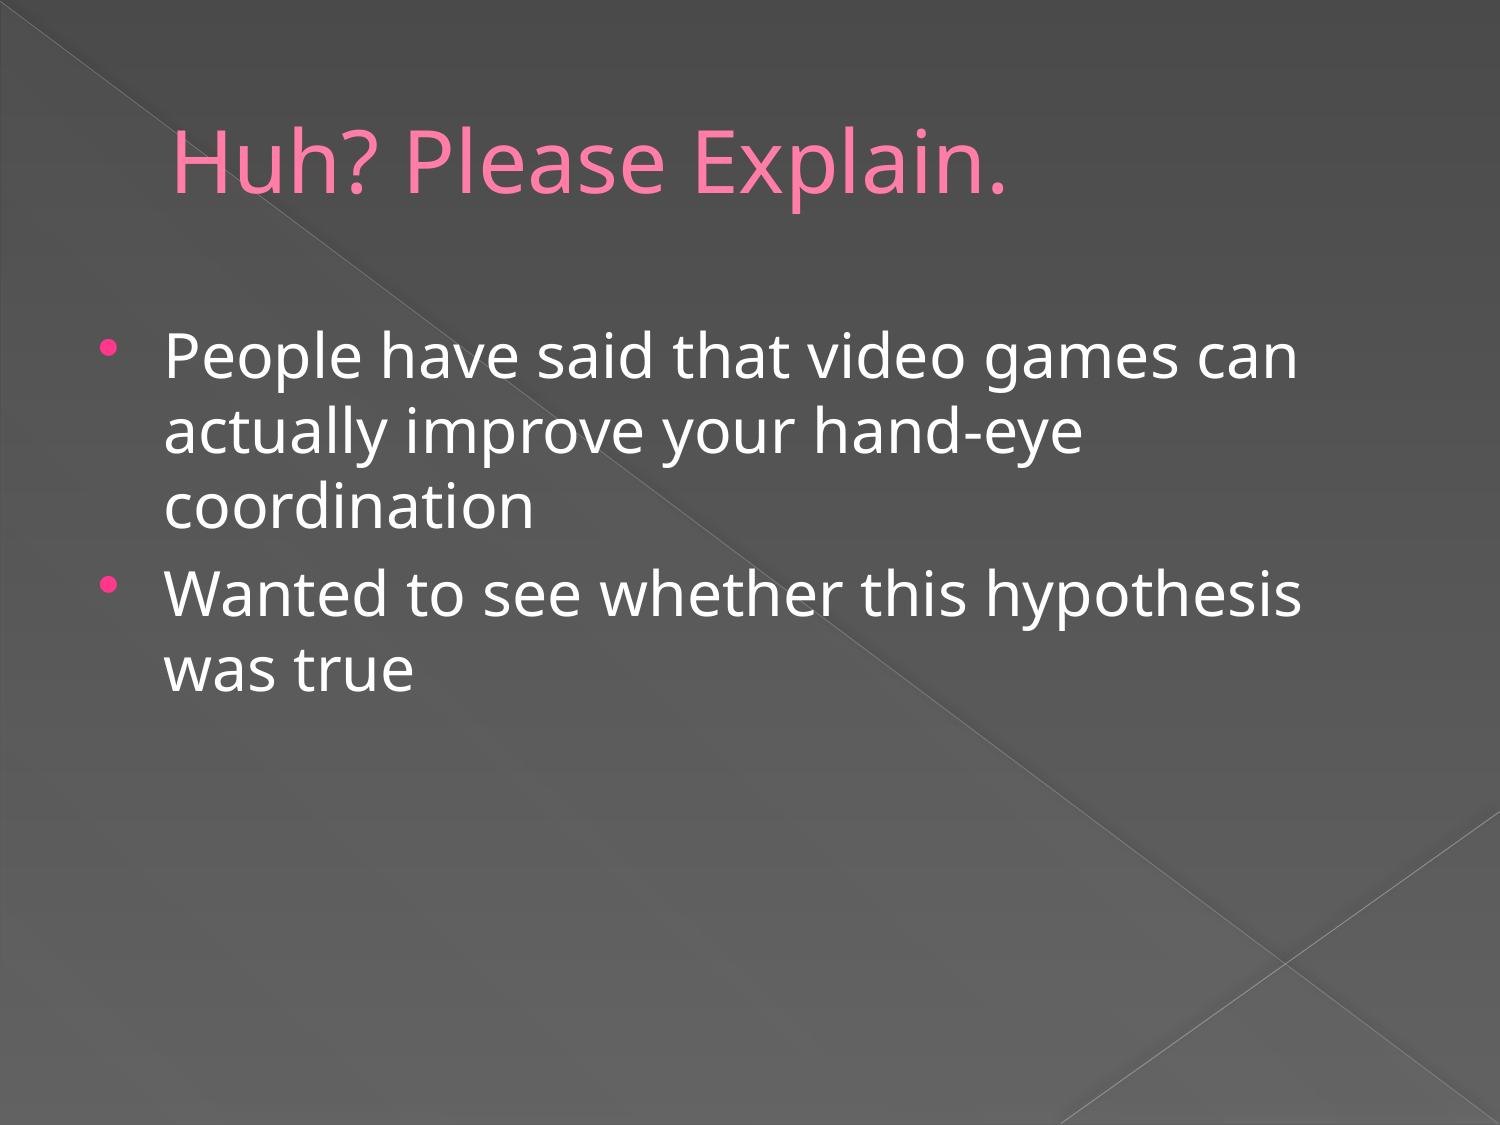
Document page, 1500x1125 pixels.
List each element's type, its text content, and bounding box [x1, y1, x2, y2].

list People have said that video games can actually improve your hand-eye coordination Wanted to see whether this hypothesis was true [75, 308, 1425, 1059]
title Huh? Please Explain. [75, 43, 1425, 274]
